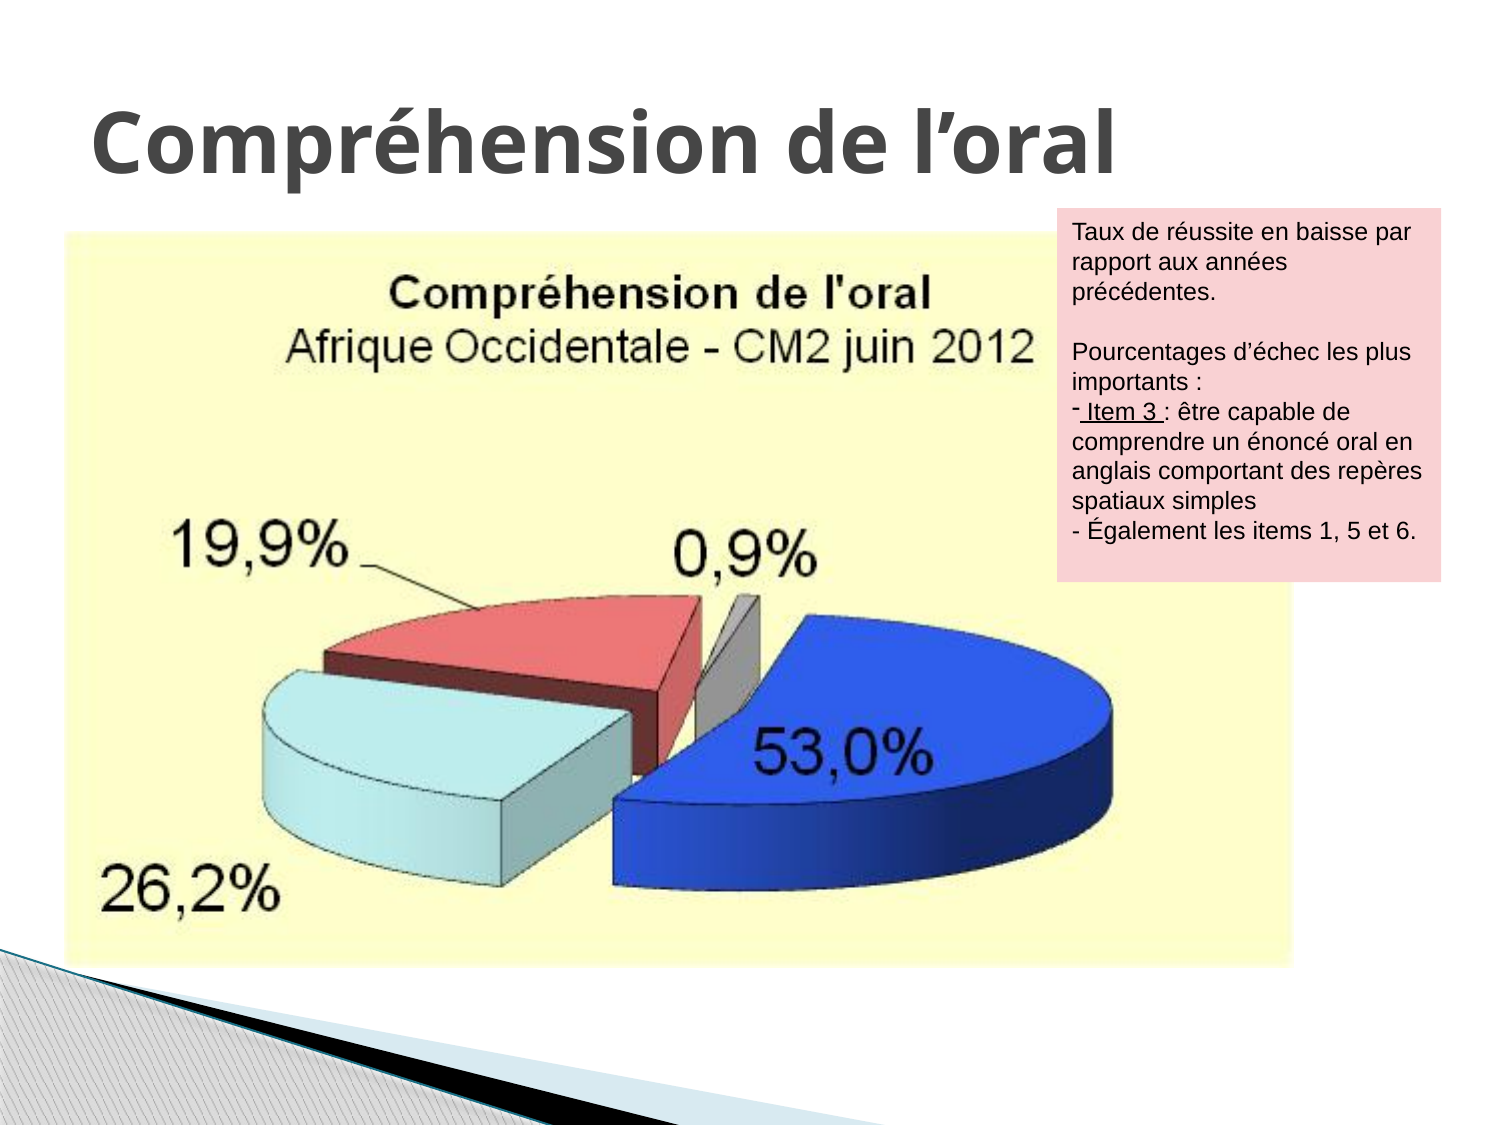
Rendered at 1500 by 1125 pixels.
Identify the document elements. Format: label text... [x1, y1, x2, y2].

title Compréhension de l’oral [75, 45, 1425, 231]
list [64, 231, 1294, 969]
text_box Taux de réussite en baisse par rapport aux années précédentes. Pourcentages d’échec les plus importants : Item 3 : être capable de comprendre un énoncé oral en anglais comportant des repères spatiaux simples - Également les items 1, 5 et 6. [1057, 208, 1442, 583]
